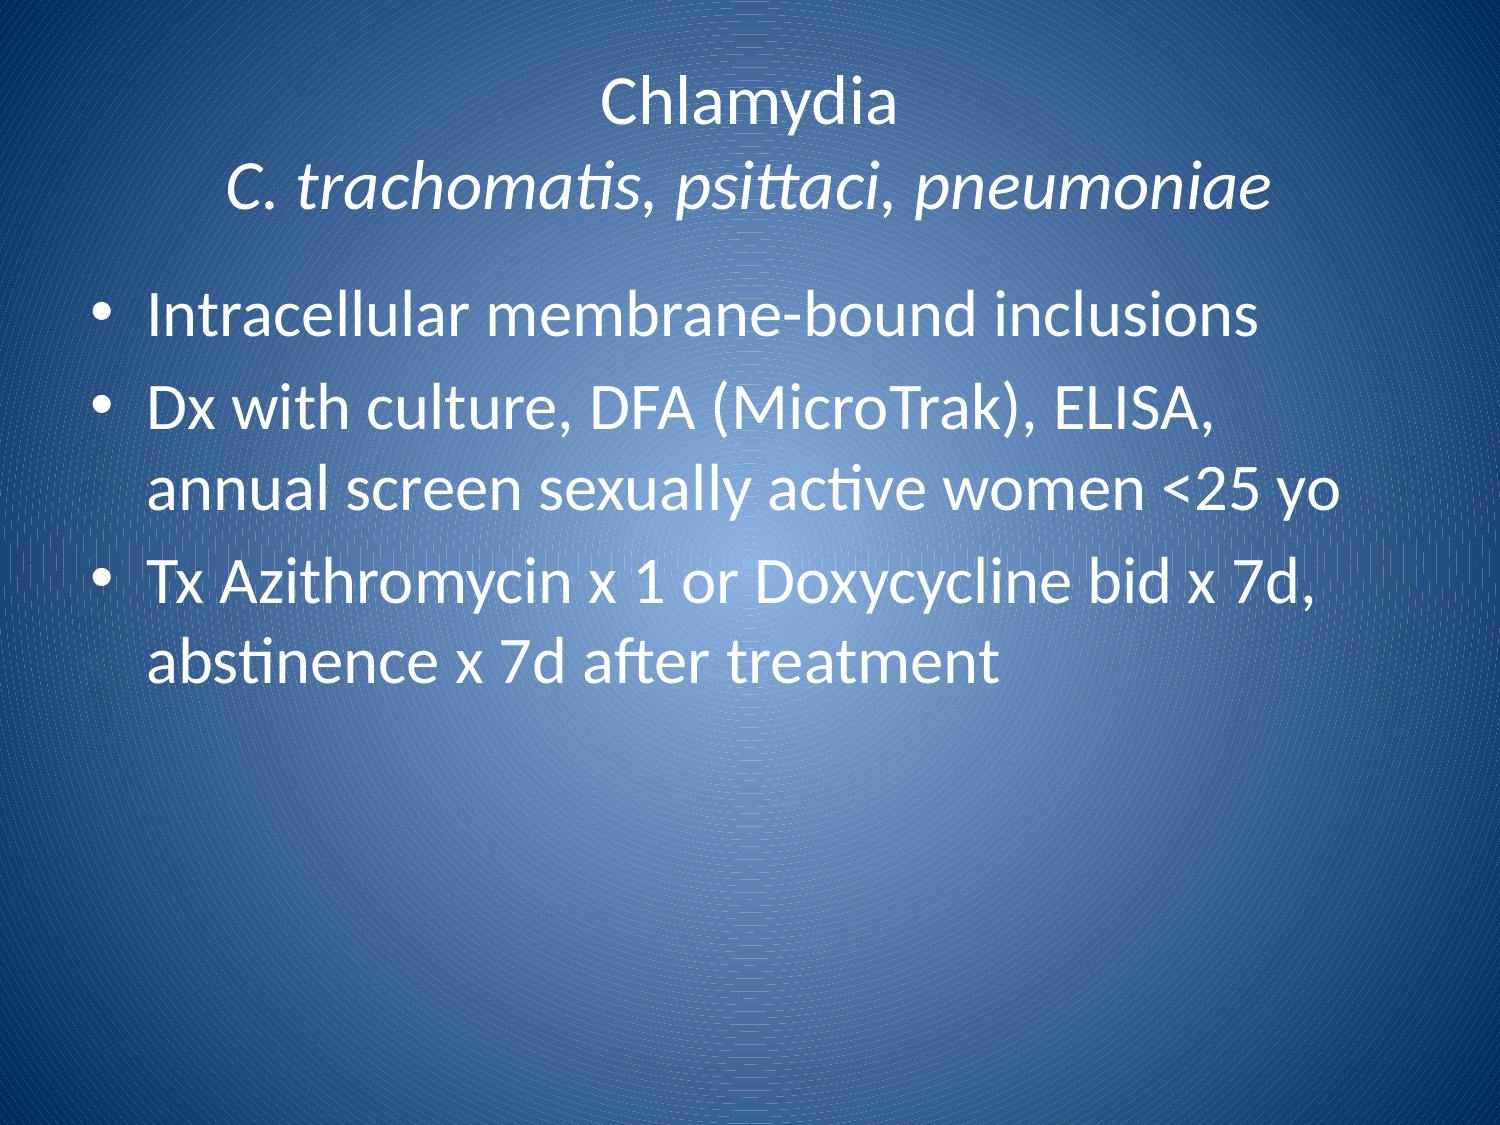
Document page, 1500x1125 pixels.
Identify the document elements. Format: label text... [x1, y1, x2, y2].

list Intracellular membrane-bound inclusions Dx with culture, DFA (MicroTrak), ELISA, annual screen sexually active women <25 yo Tx Azithromycin x 1 or Doxycycline bid x 7d, abstinence x 7d after treatment [75, 262, 1425, 1005]
title Chlamydia C. trachomatis, psittaci, pneumoniae [75, 45, 1425, 233]
